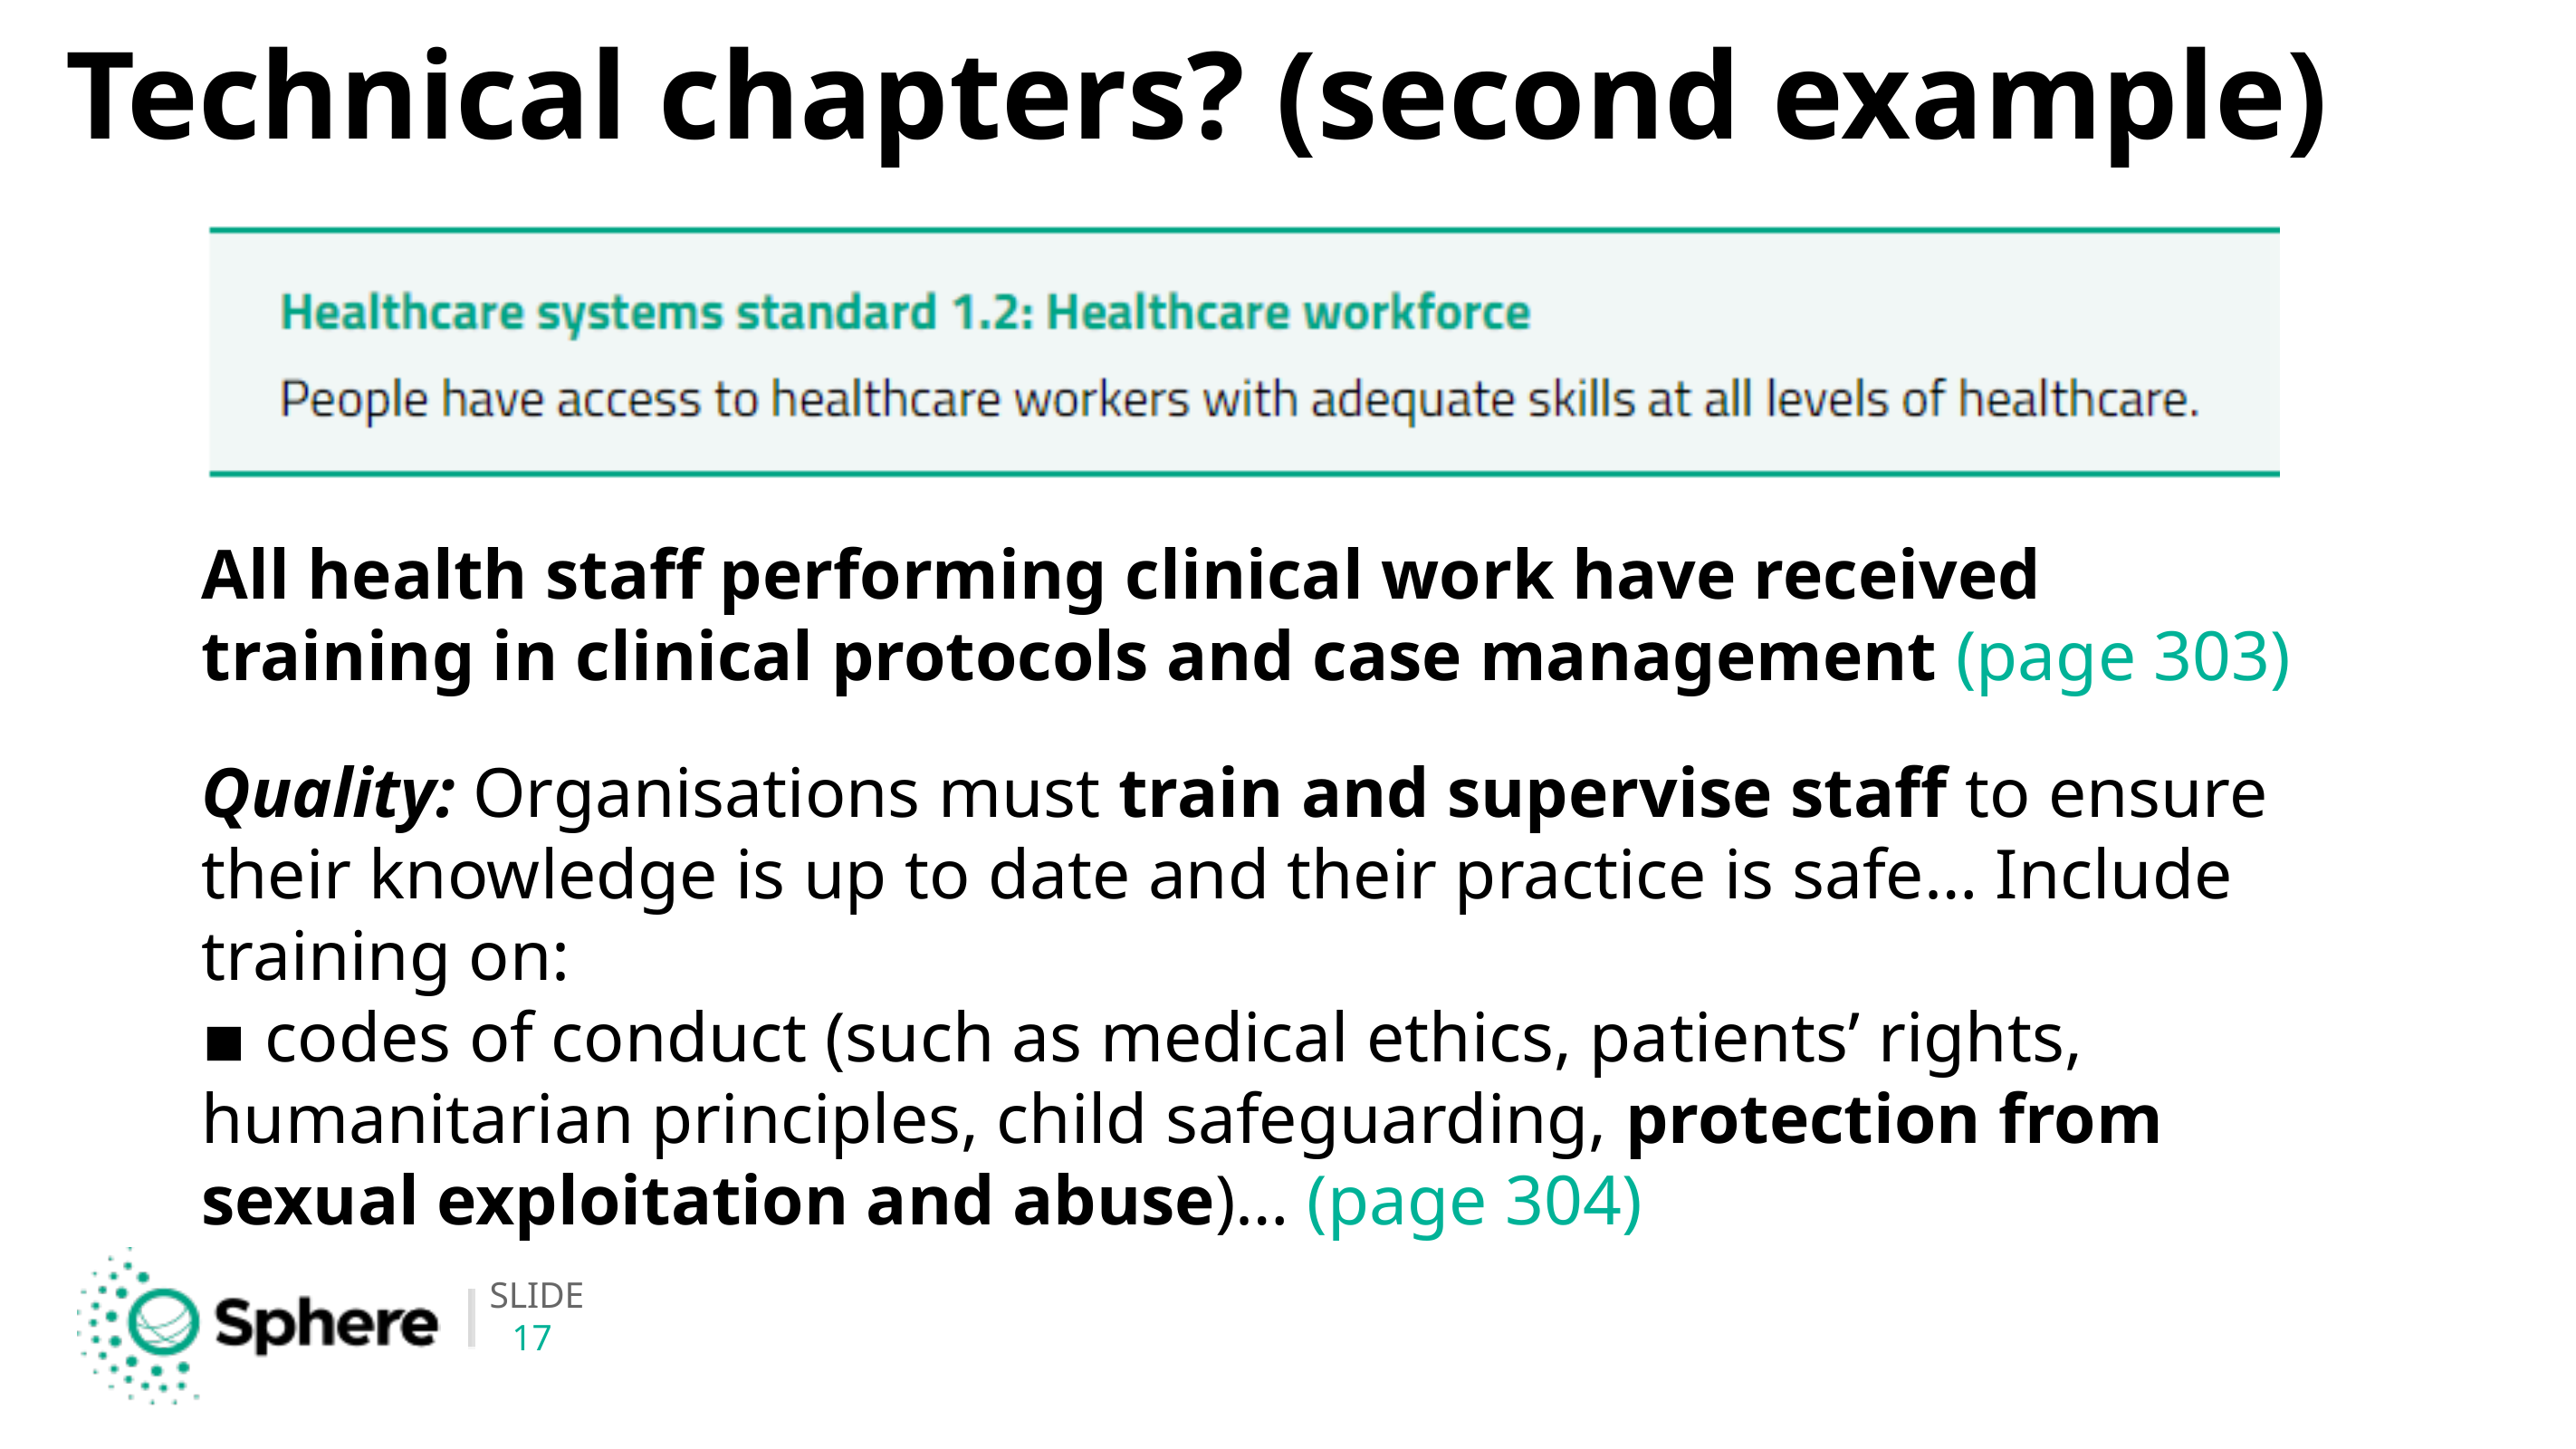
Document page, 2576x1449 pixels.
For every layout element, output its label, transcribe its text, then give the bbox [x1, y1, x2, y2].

picture [468, 1289, 479, 1349]
list All health staff performing clinical work have received training in clinical protocols and case management (page 303) [193, 523, 2313, 800]
picture [77, 1247, 441, 1407]
title Technical chapters? (second example) [57, 10, 2398, 179]
text_box Quality: Organisations must train and supervise staff to ensure their knowledge is up to date and their practice is safe… Include training on: ▪ codes of conduct (such as medical ethics, patients’ rights, humanitarian principles, child safeguarding, protection from sexual exploitation and abuse)… (page 304) [194, 742, 2313, 1149]
picture [169, 185, 2281, 524]
slide_number 17 [503, 1307, 568, 1369]
